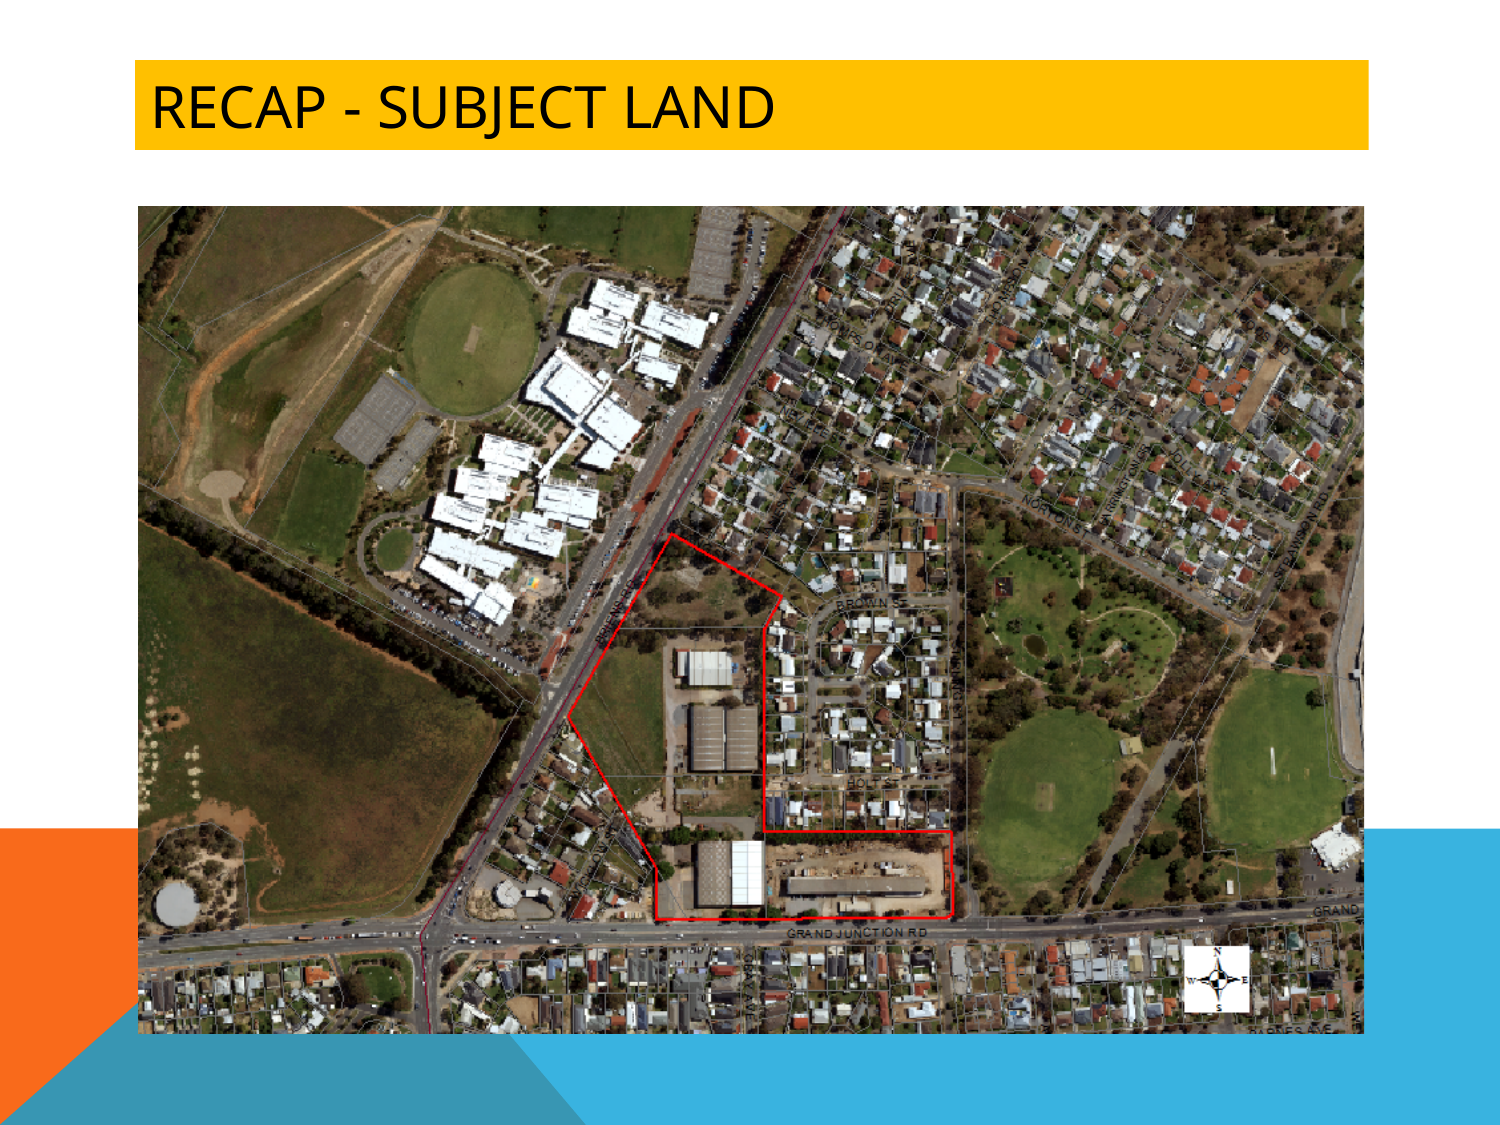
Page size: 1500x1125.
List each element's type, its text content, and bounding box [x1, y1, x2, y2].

title Recap - Subject land [135, 60, 1369, 150]
picture [137, 206, 1365, 1034]
